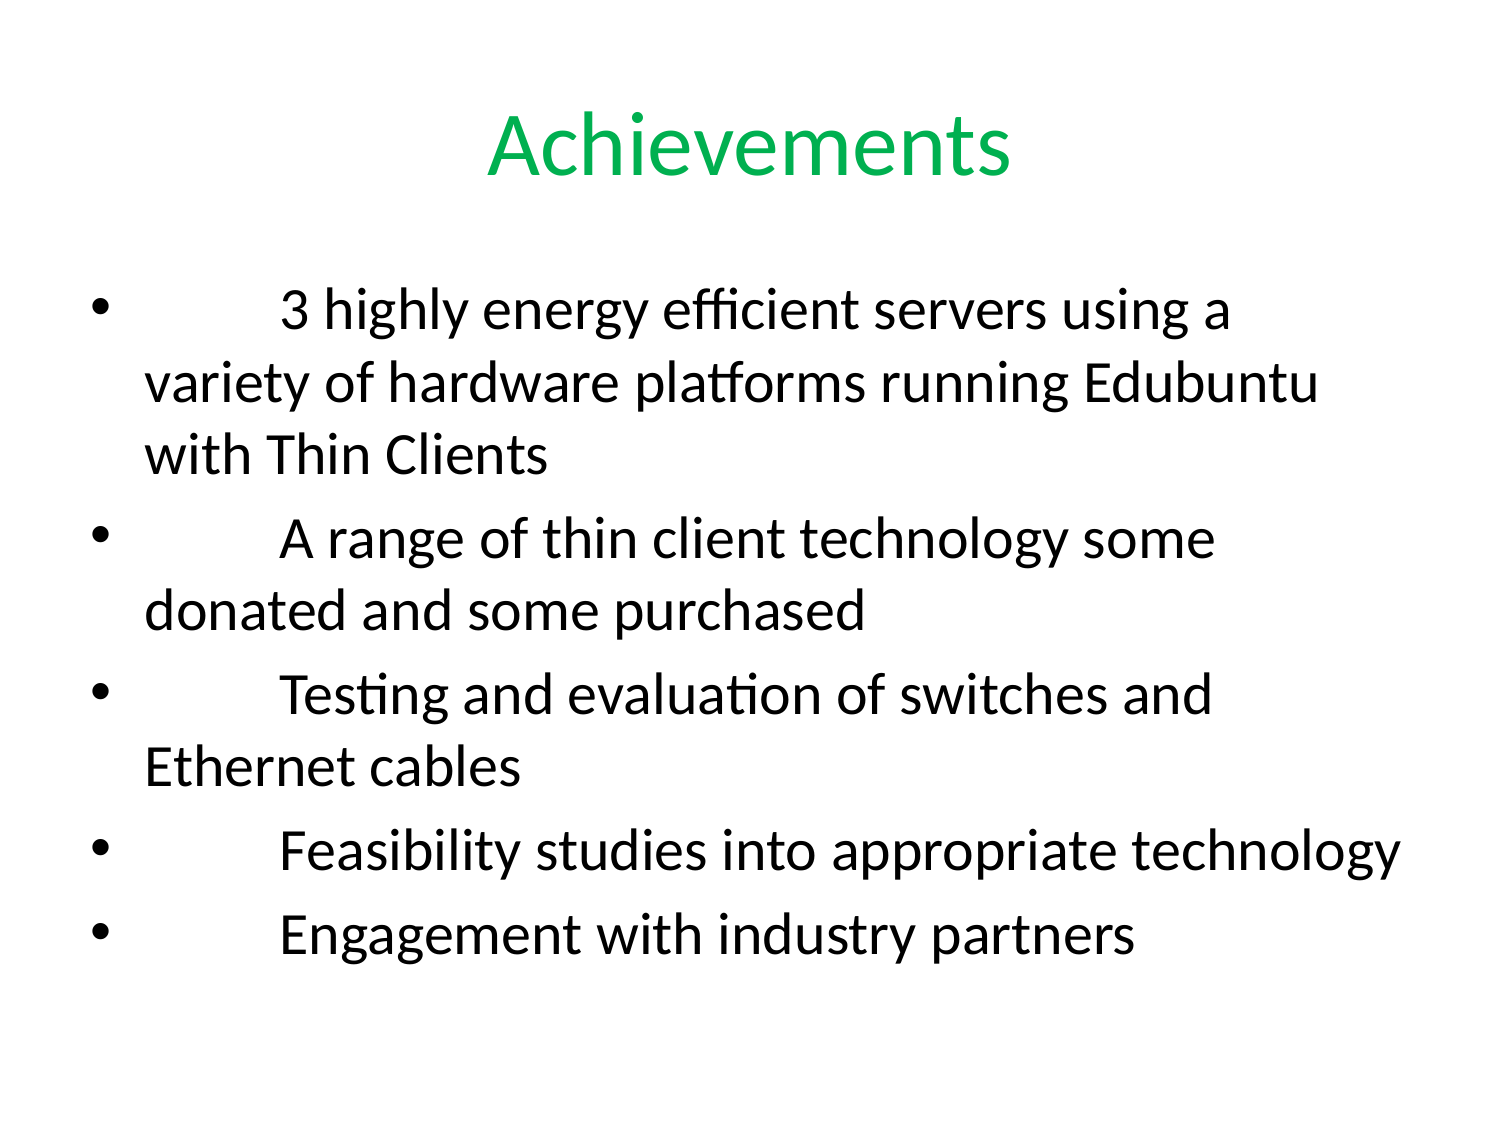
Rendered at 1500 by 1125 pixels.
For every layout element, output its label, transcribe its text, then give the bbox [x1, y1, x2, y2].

list 3 highly energy efficient servers using a variety of hardware platforms running Edubuntu with Thin Clients A range of thin client technology some donated and some purchased Testing and evaluation of switches and Ethernet cables Feasibility studies into appropriate technology Engagement with industry partners [75, 262, 1425, 1005]
title Achievements [75, 45, 1425, 233]
